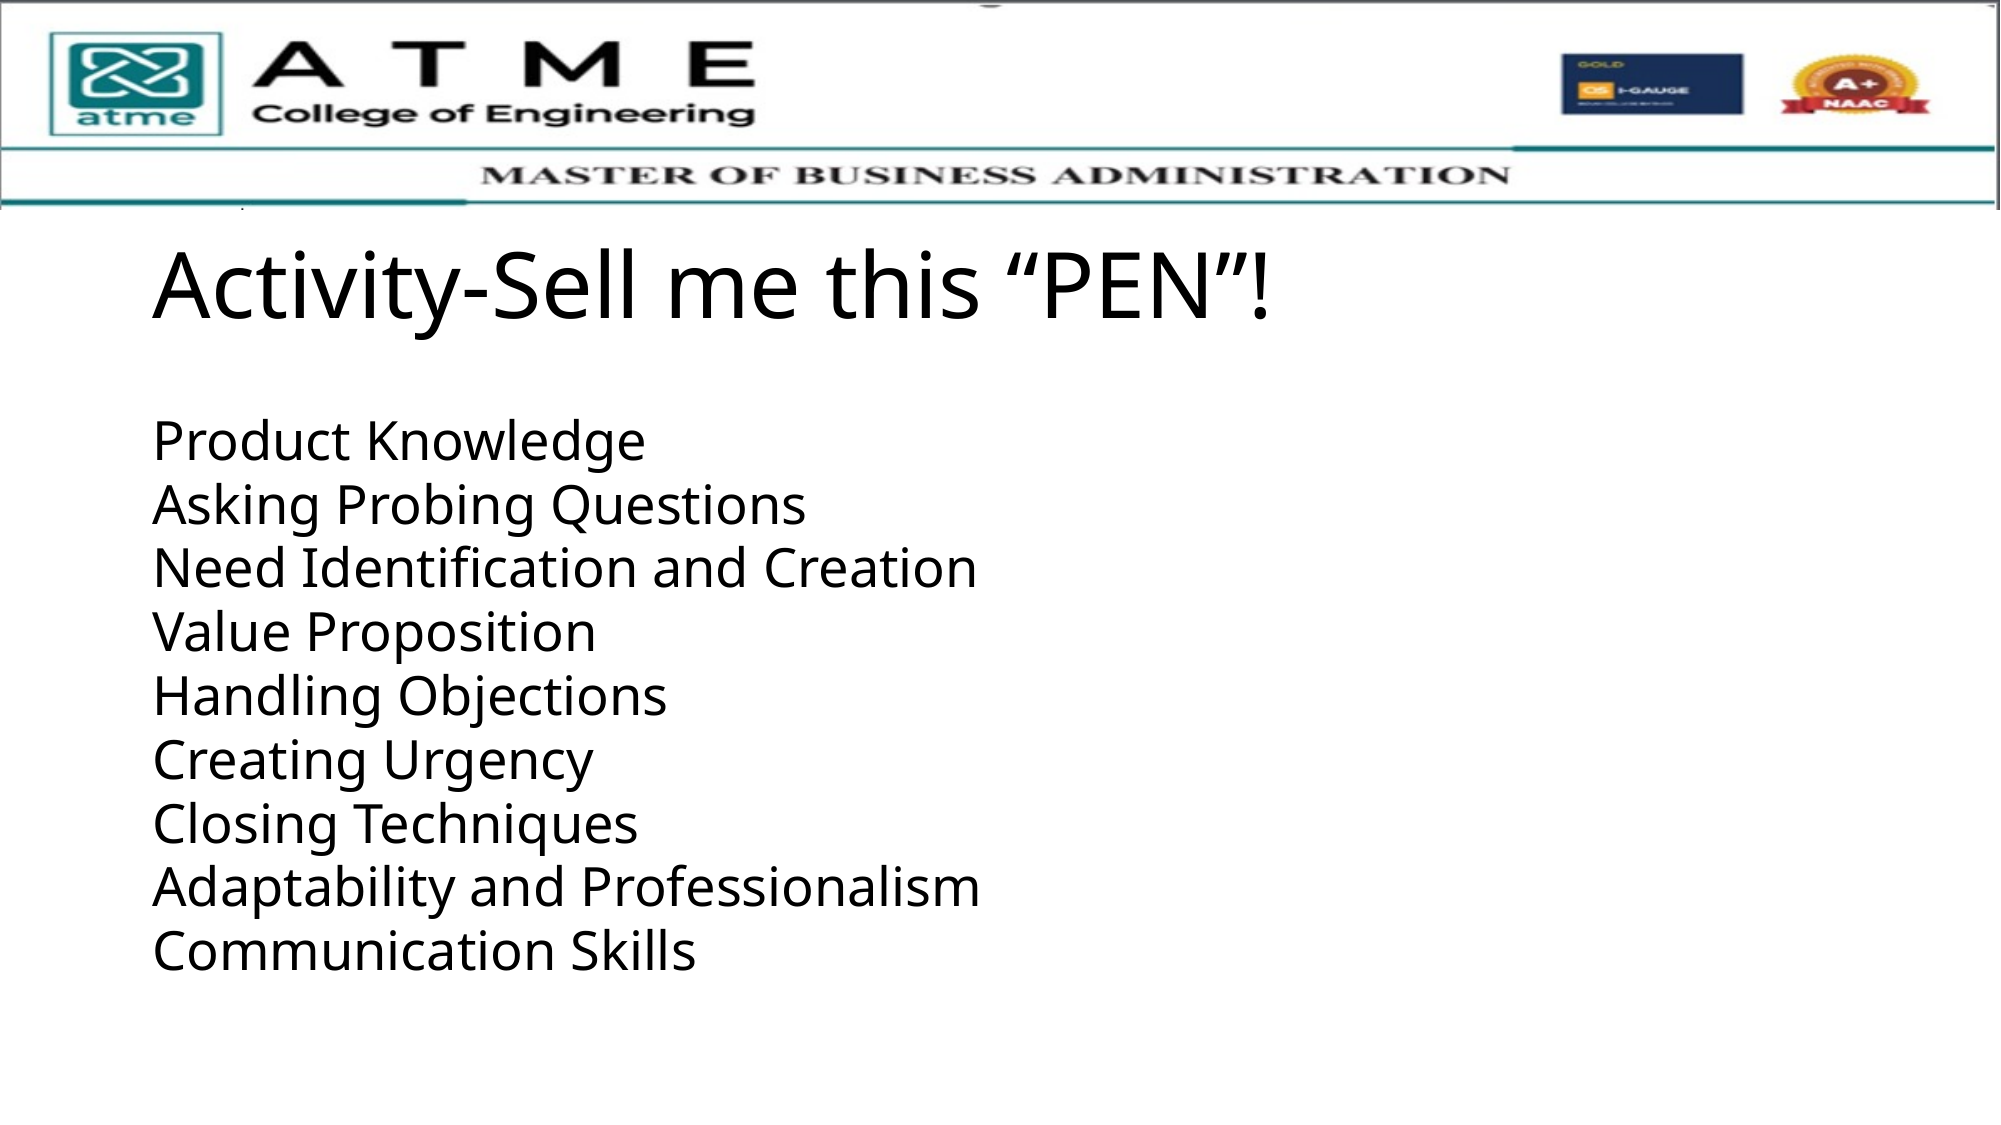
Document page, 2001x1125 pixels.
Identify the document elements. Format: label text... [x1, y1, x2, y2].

picture [0, 0, 2000, 210]
list Product Knowledge Asking Probing Questions Need Identification and Creation Value Proposition Handling Objections Creating Urgency Closing Techniques Adaptability and Professionalism Communication Skills [137, 406, 1863, 1067]
title Activity-Sell me this “PEN”! [137, 206, 1863, 371]
